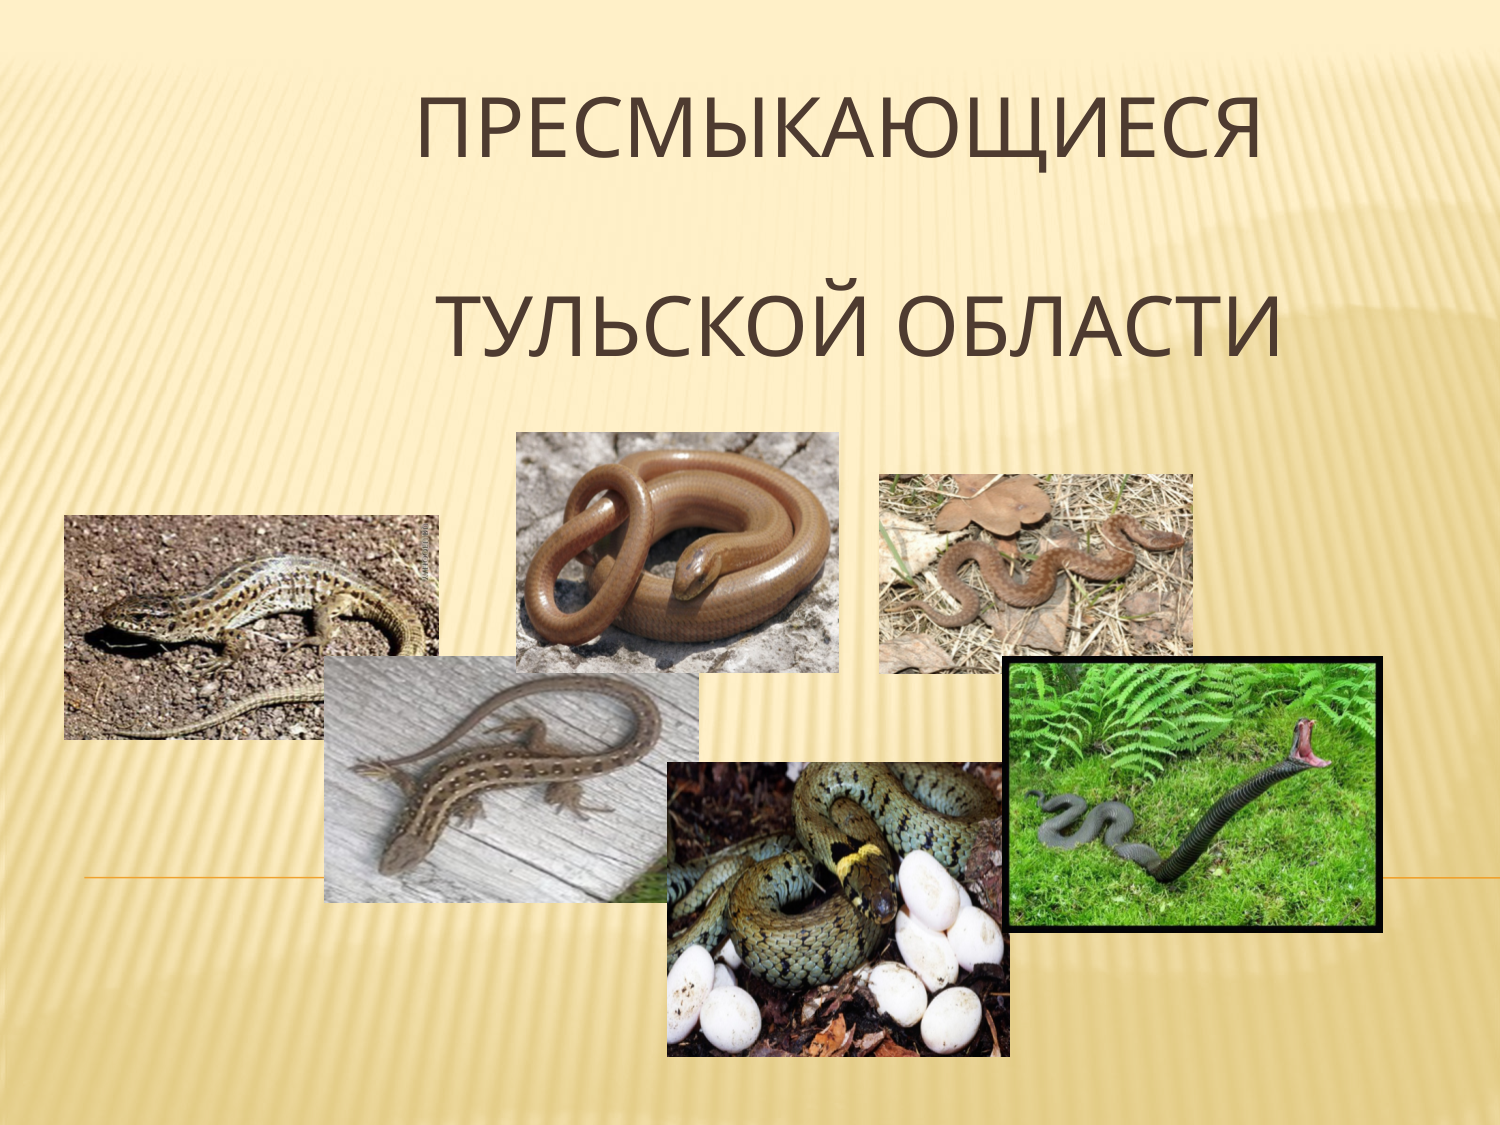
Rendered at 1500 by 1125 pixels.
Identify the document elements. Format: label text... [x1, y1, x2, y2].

picture [64, 514, 1011, 1057]
title Пресмыкающиеся Тульской области [29, 66, 1417, 962]
picture [879, 474, 1384, 934]
picture [516, 432, 840, 673]
